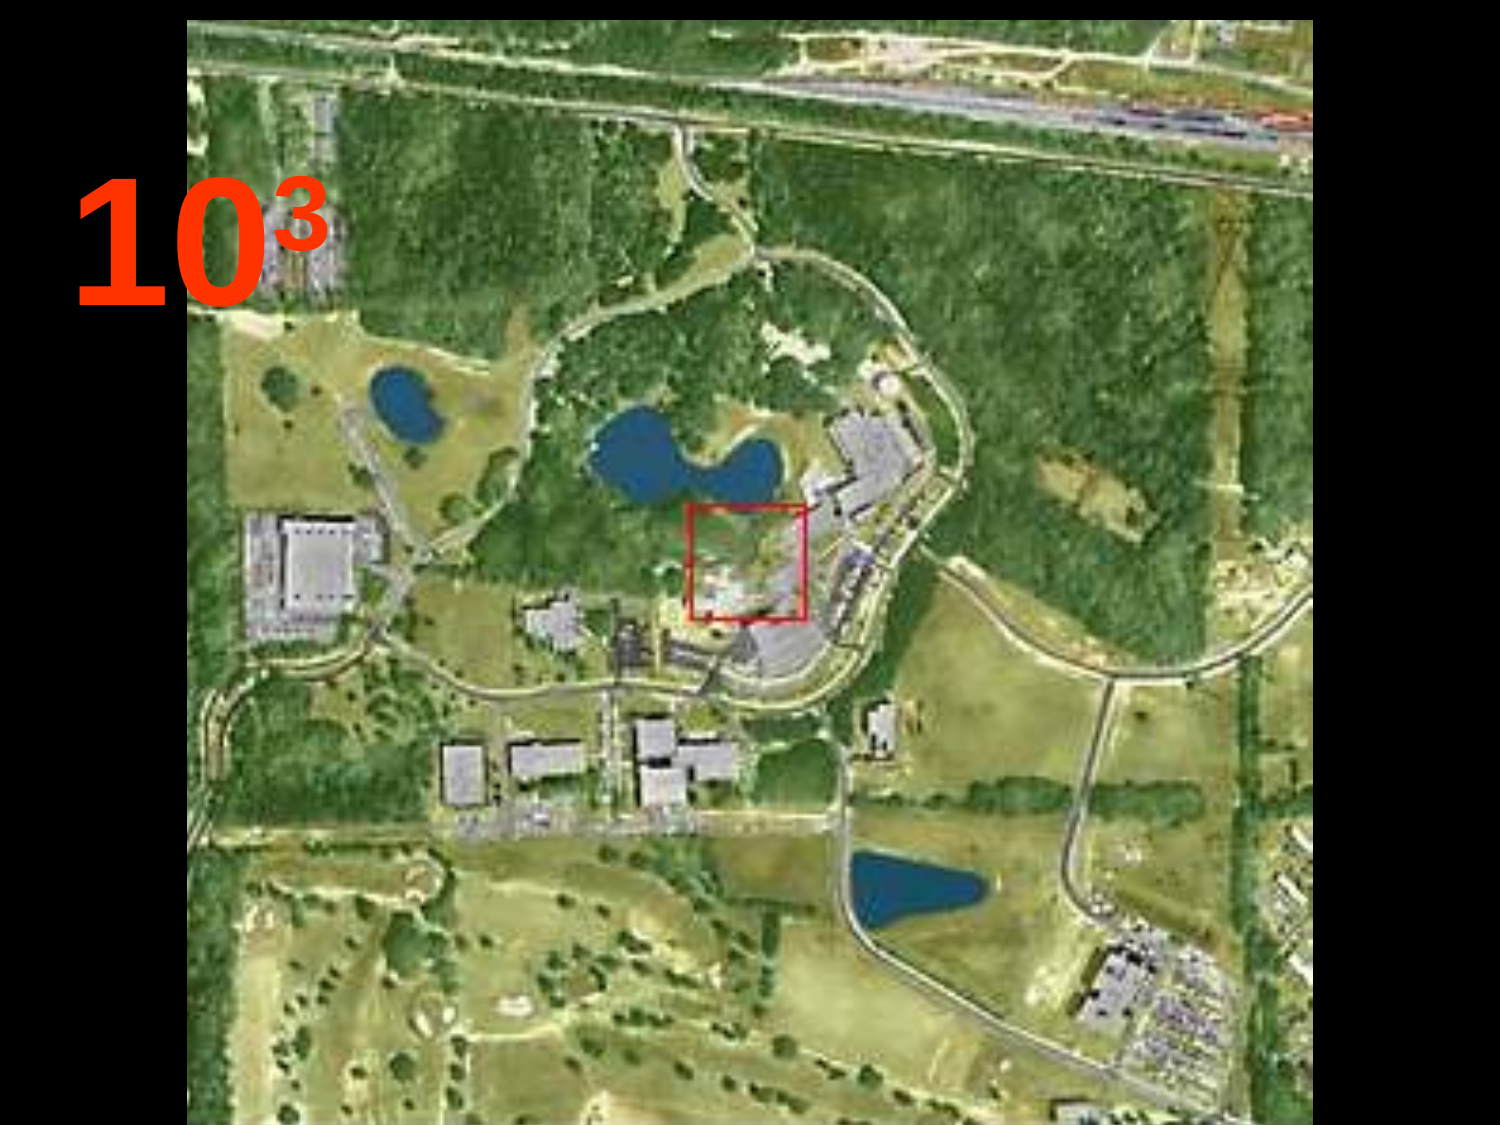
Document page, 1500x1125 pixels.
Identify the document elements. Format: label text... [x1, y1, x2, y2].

picture [187, 19, 1313, 1125]
text_box 103 [53, 114, 182, 350]
